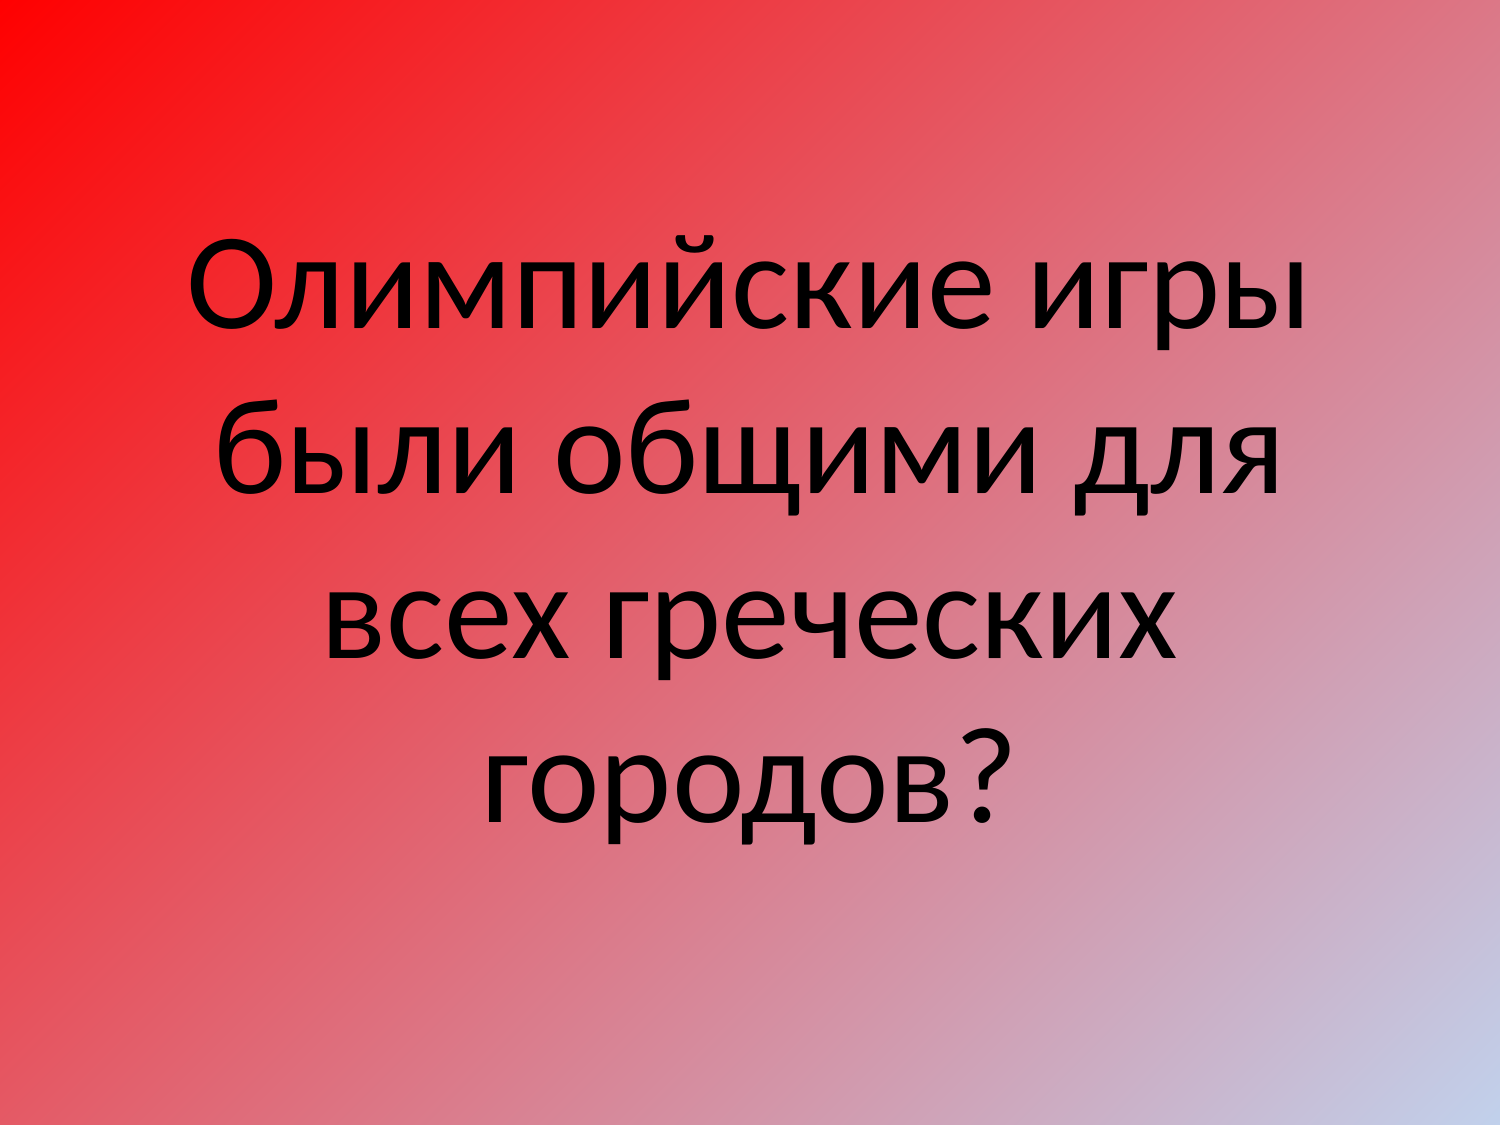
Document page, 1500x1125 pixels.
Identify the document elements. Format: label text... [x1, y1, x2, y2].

title Олимпийские игры были общими для всех греческих городов? [75, 45, 1425, 997]
